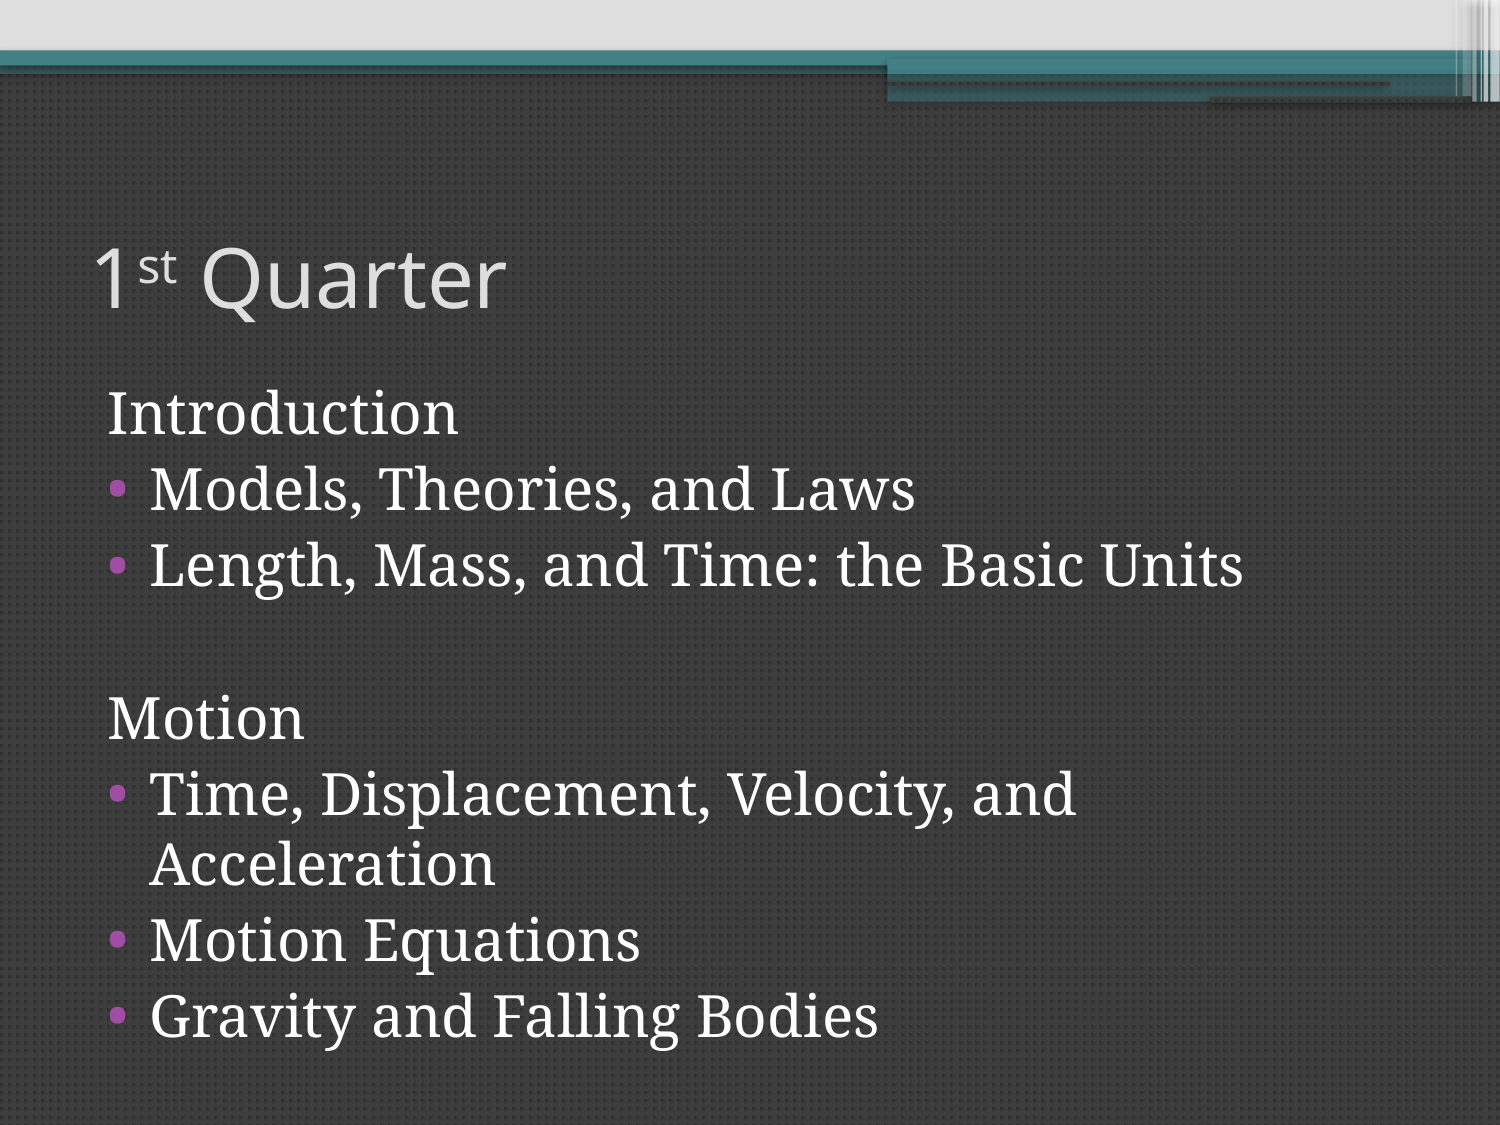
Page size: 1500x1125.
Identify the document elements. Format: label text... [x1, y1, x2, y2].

title 1st Quarter [75, 187, 1425, 363]
list Introduction Models, Theories, and Laws Length, Mass, and Time: the Basic Units Motion Time, Displacement, Velocity, and Acceleration Motion Equations Gravity and Falling Bodies [75, 368, 1425, 1079]
